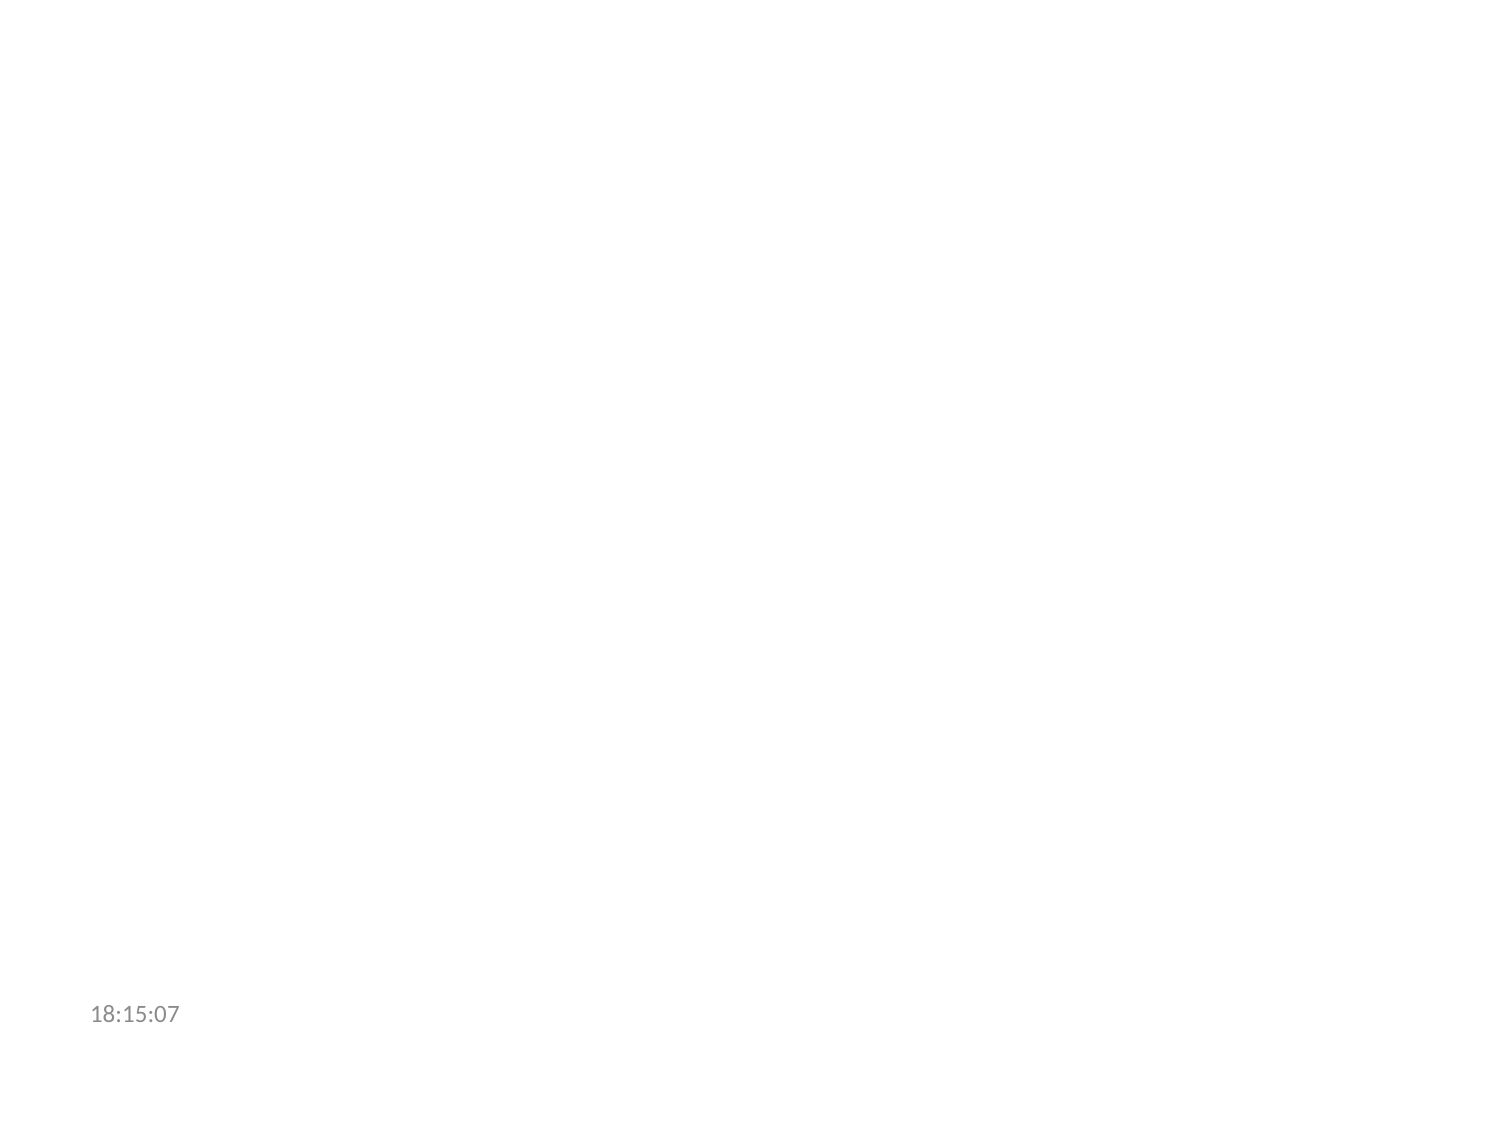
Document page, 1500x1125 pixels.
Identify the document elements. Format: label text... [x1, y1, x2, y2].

text_box 15:35:09 [75, 982, 425, 1043]
